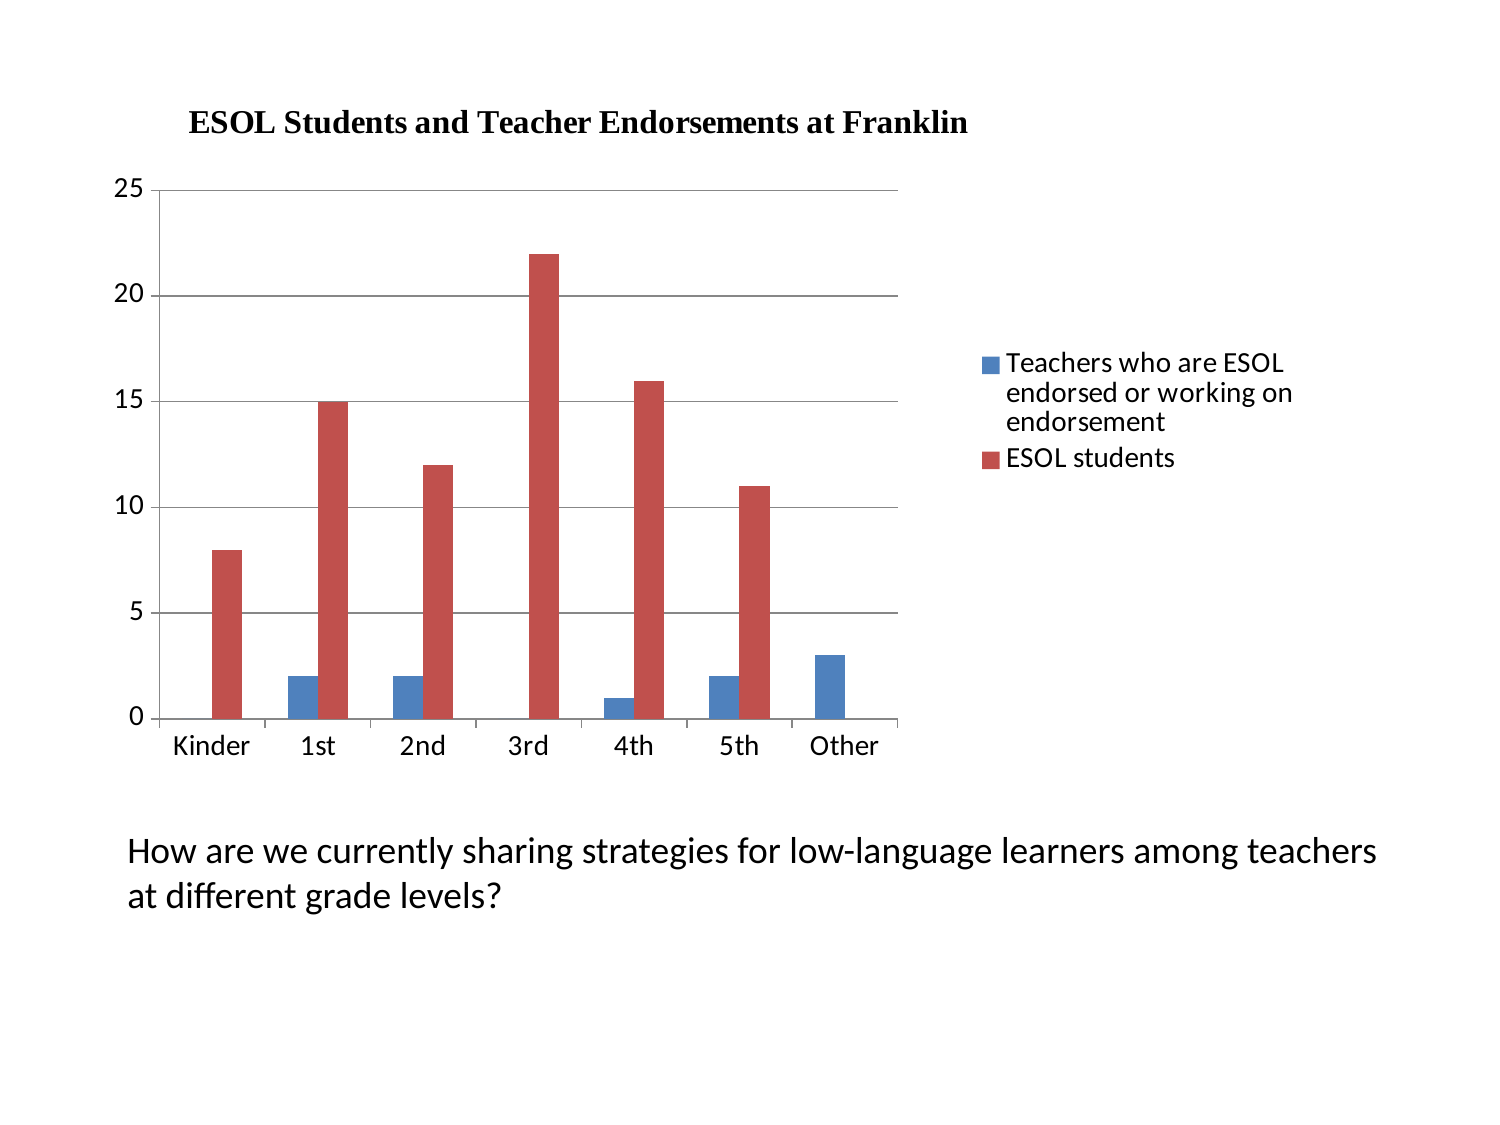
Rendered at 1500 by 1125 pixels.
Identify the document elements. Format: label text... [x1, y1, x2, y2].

chart [87, 37, 1316, 789]
text_box How are we currently sharing strategies for low-language learners among teachers at different grade levels? [112, 818, 1413, 969]
